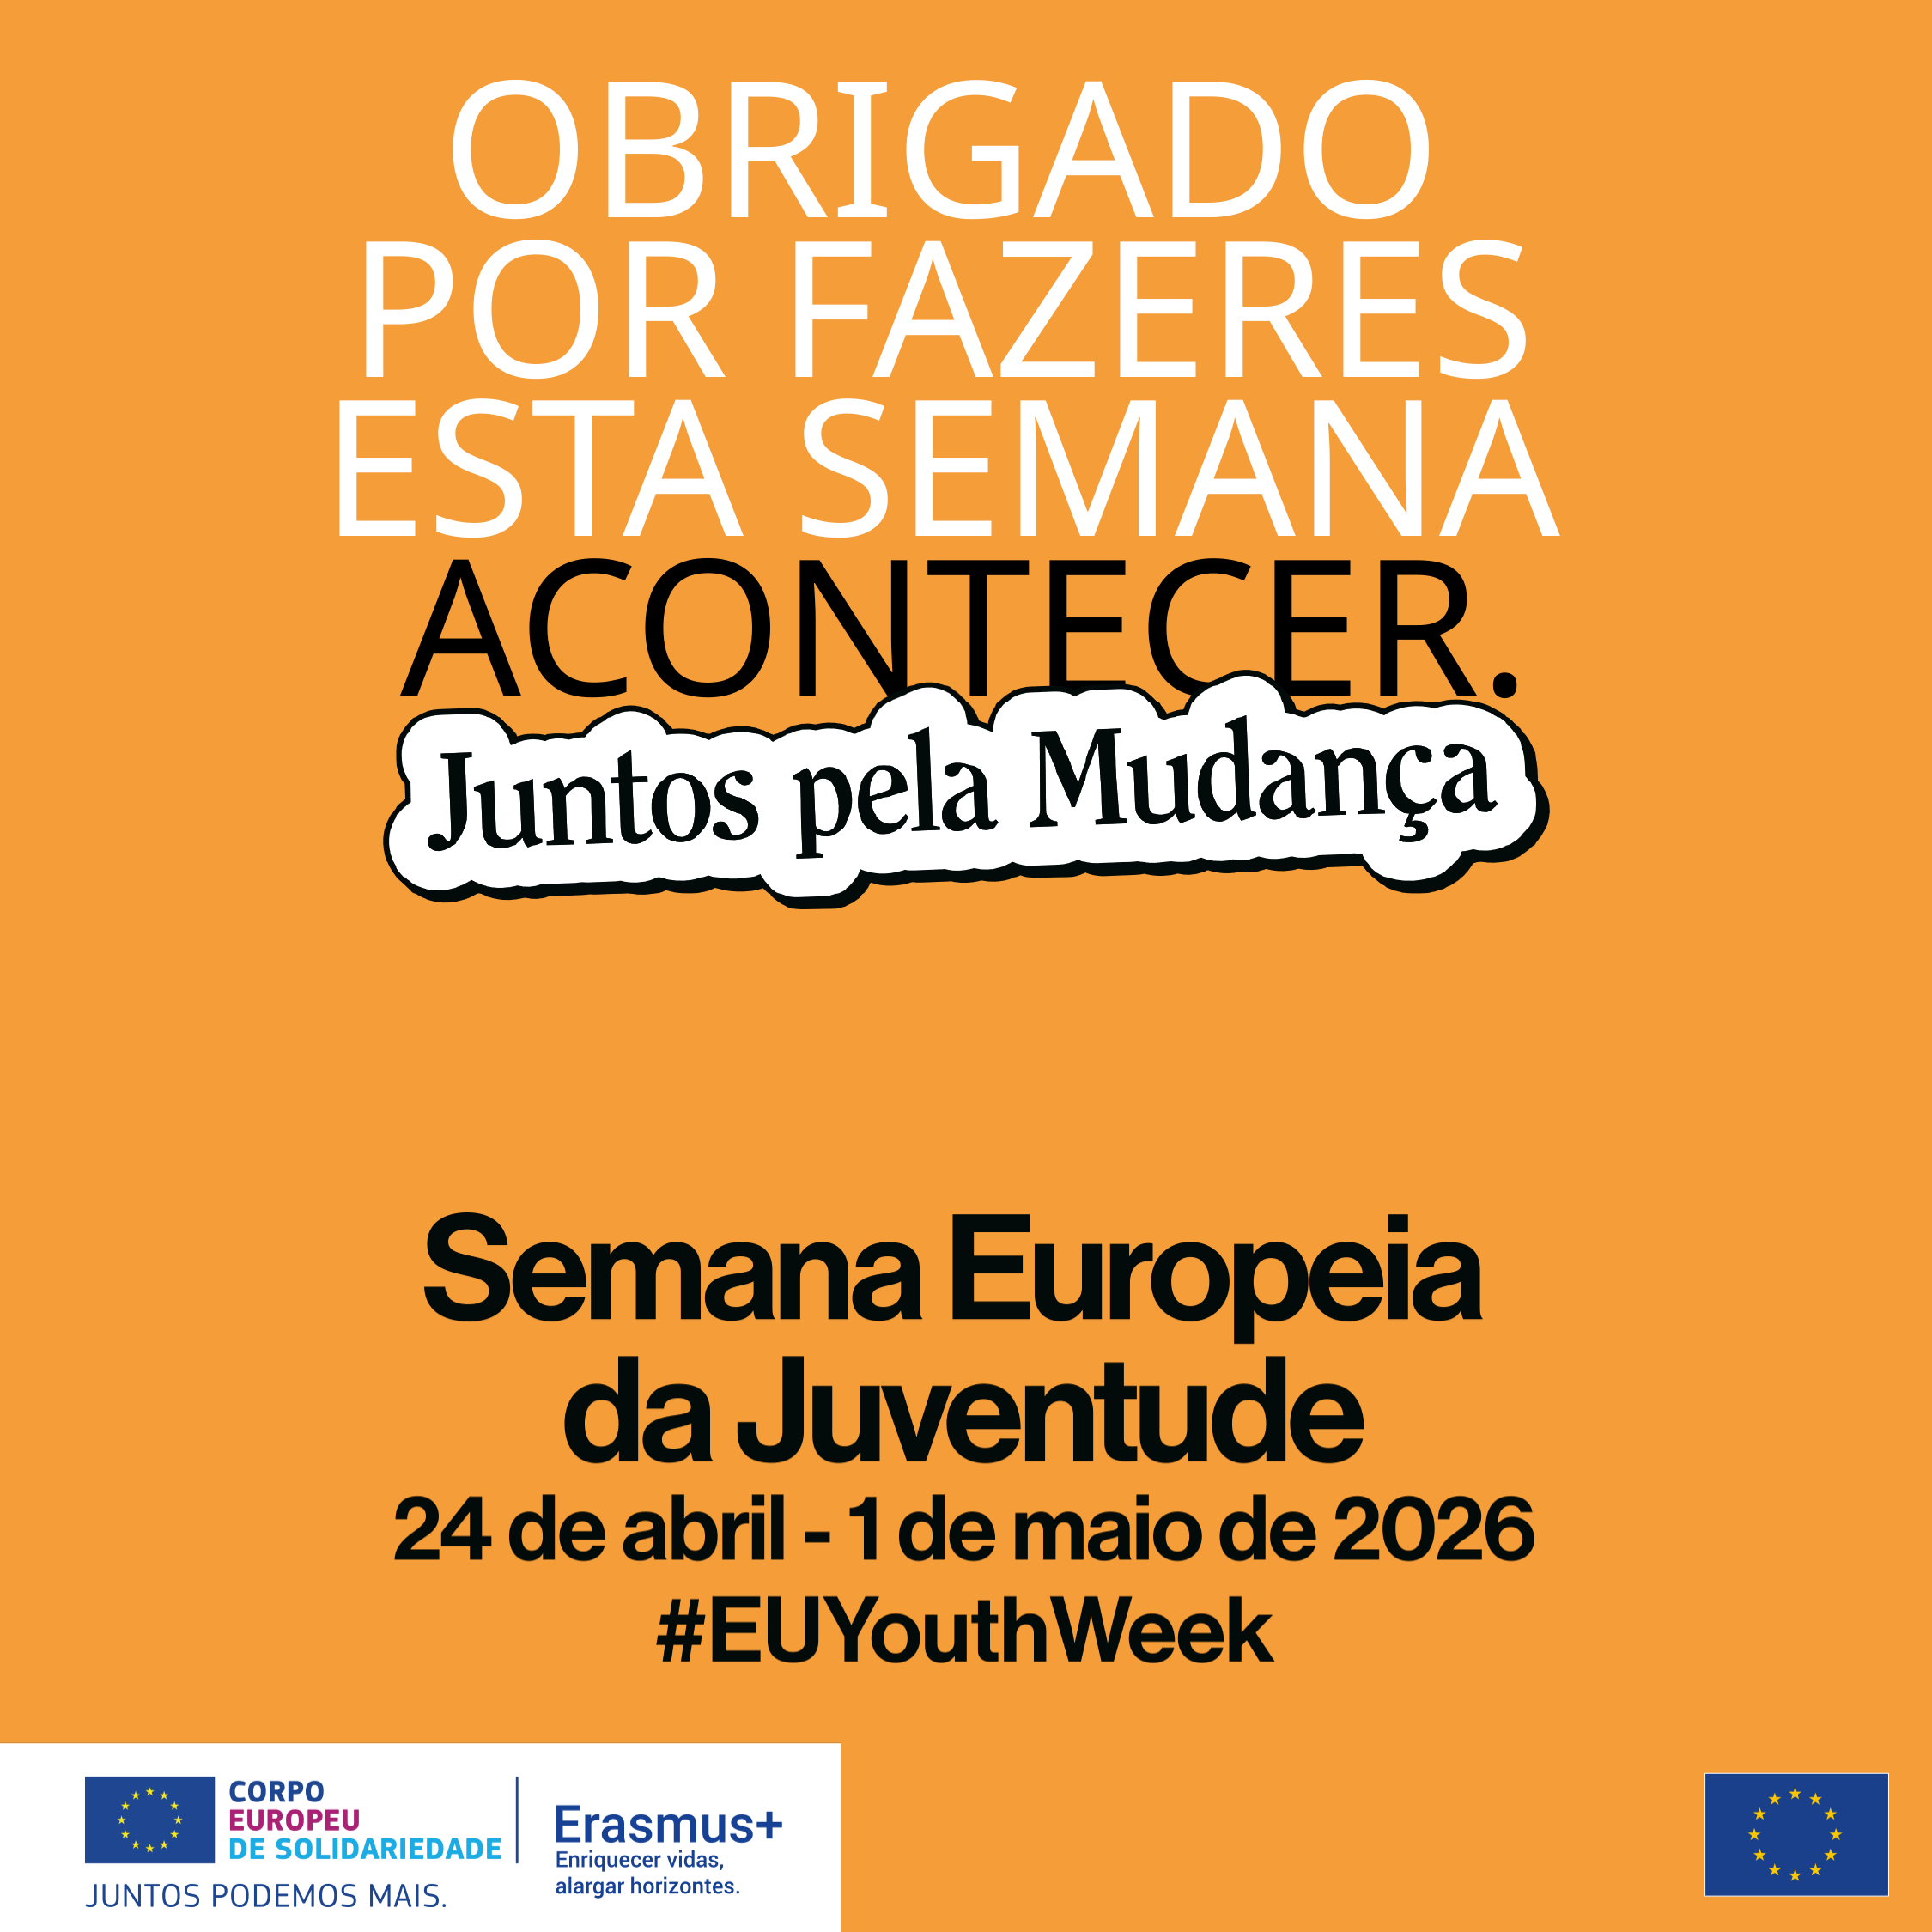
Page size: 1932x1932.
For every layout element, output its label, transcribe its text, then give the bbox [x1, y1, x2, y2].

picture [0, 1212, 1890, 1932]
text_box OBRIGADO POR FAZERES ESTA SEMANA ACONTECER. [317, 86, 1615, 732]
picture [381, 670, 1551, 909]
